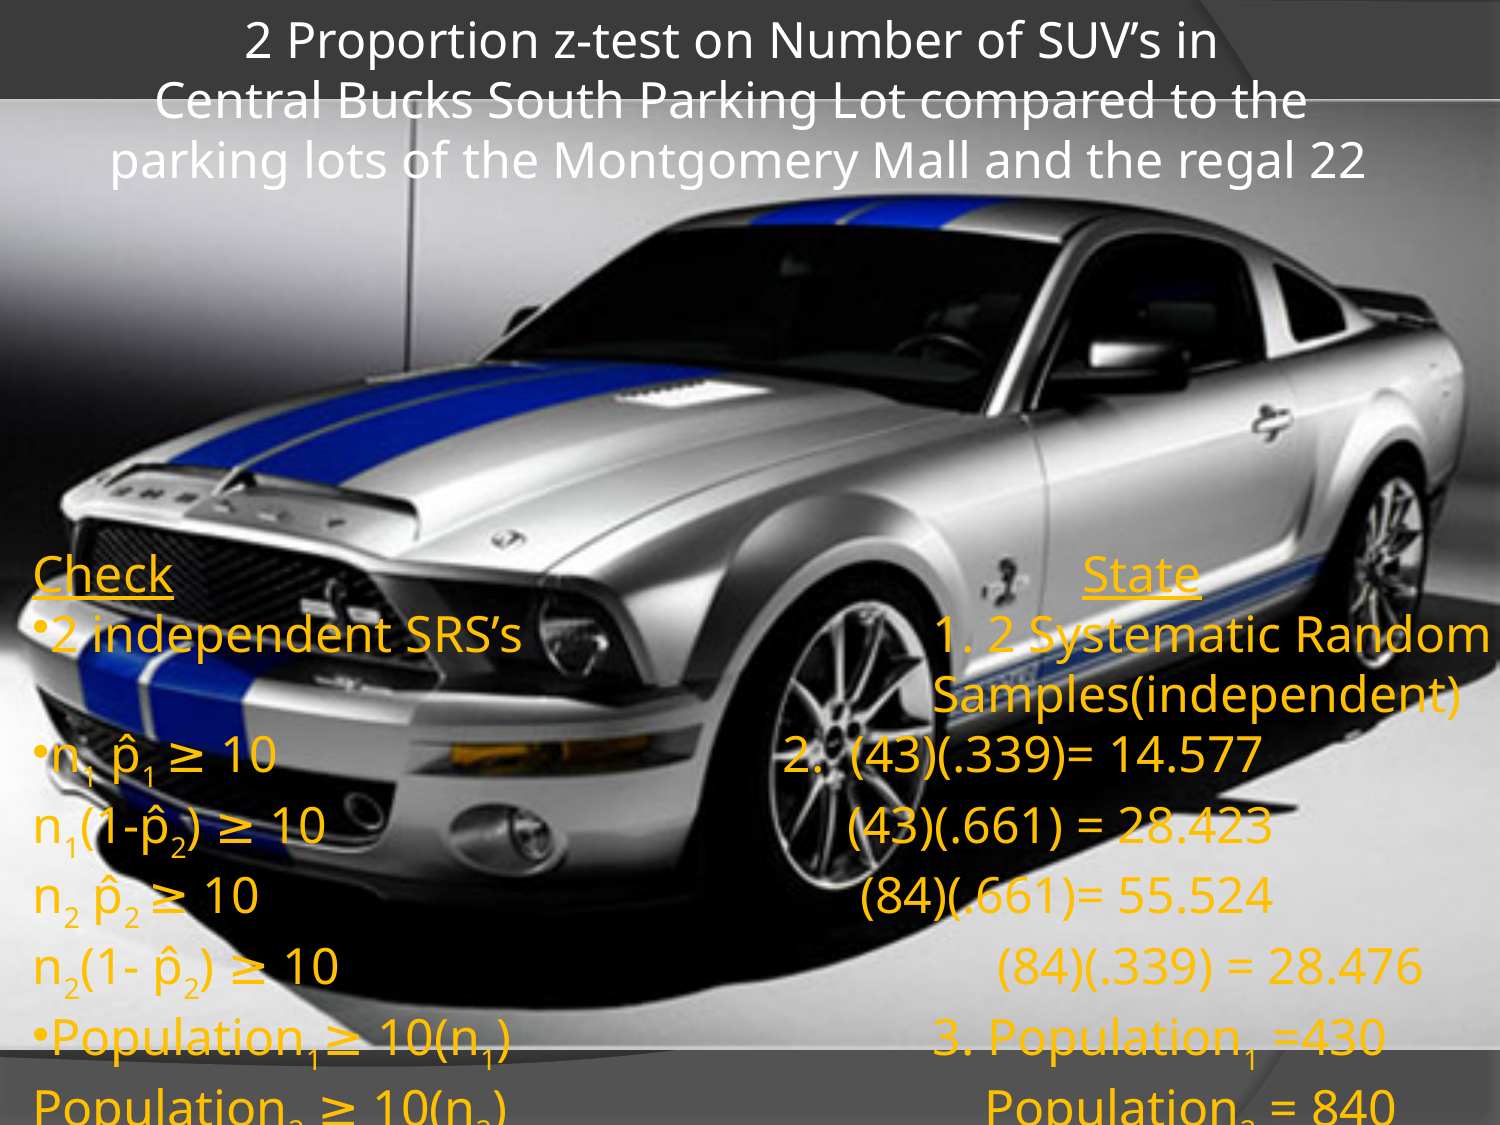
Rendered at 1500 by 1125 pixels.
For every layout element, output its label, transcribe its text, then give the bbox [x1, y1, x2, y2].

text_box 2 Proportion z-test on Number of SUV’s in Central Bucks South Parking Lot compared to the parking lots of the Montgomery Mall and the regal 22 [94, 0, 1383, 89]
text_box Check State 2 independent SRS’s 1. 2 Systematic Random Samples(independent) n1 p̂1 ≥ 10 2. (43)(.339)= 14.577 n­1(1-p̂2) ≥ 10 (43)(.661) = 28.423 n2 p̂2 ≥ 10 (84)(.661)= 55.524 n2(1- p̂2) ≥ 10 (84)(.339) = 28.476 Population1≥ 10(n1) 3. Population1 =430 Population2 ≥ 10(n2) Population2 = 840 [17, 1062, 1500, 1125]
picture [0, 99, 1500, 1051]
